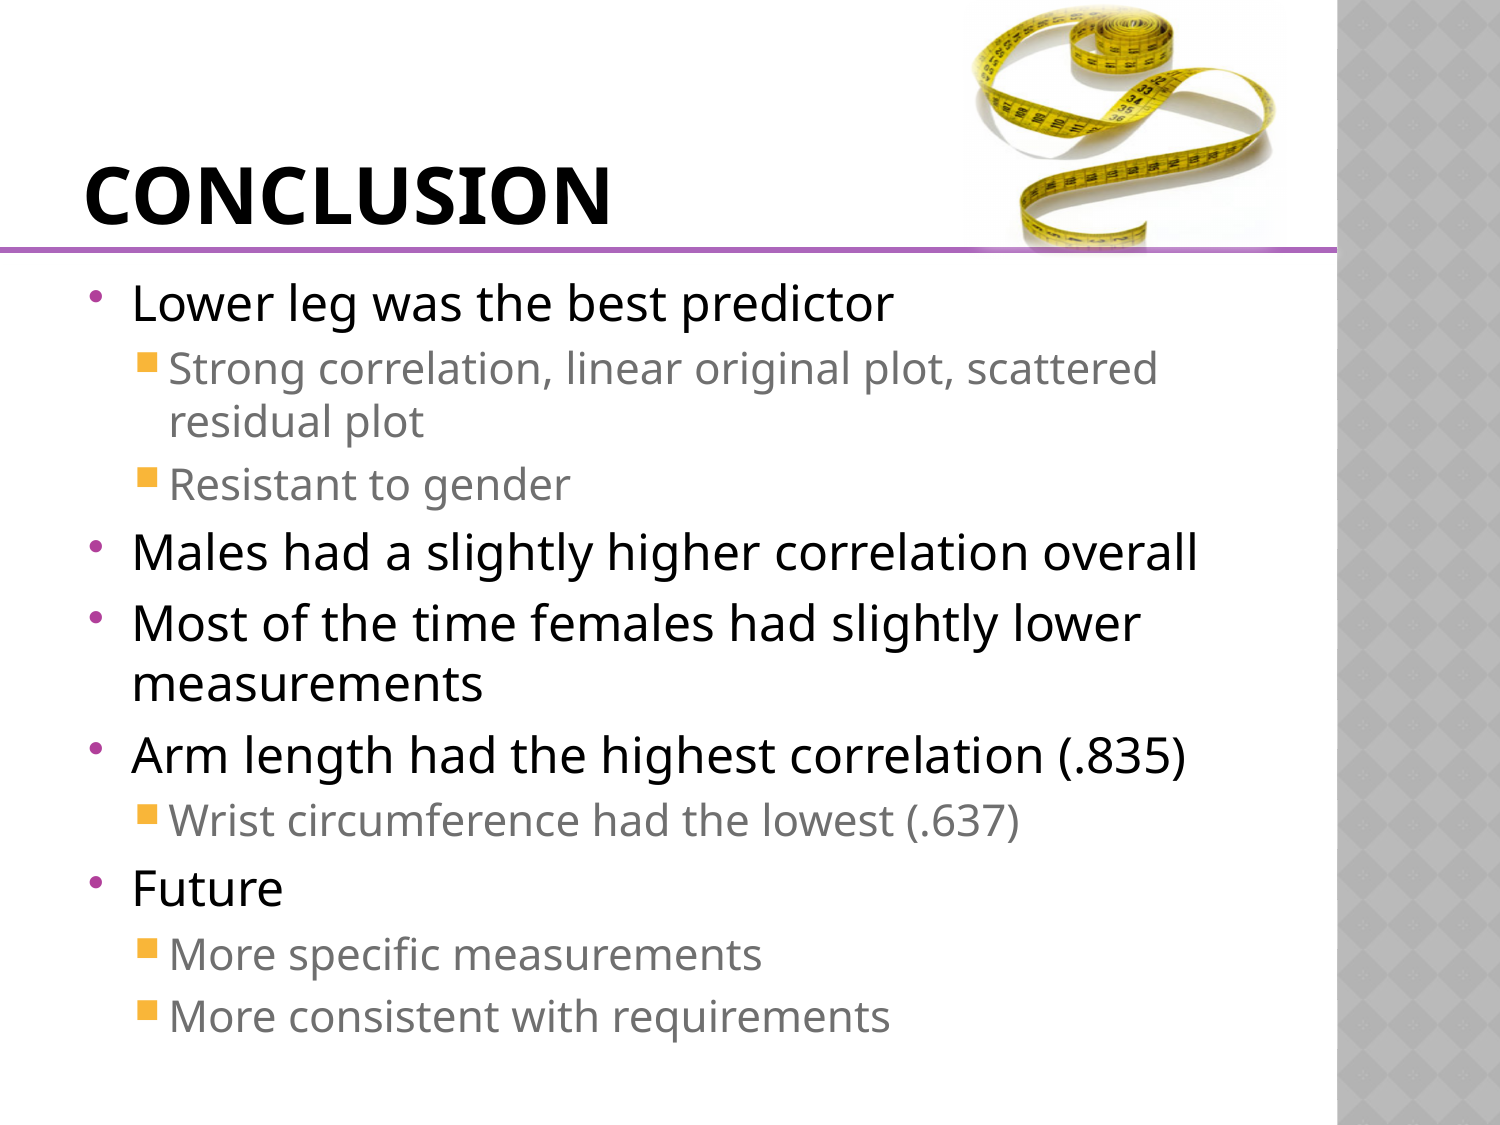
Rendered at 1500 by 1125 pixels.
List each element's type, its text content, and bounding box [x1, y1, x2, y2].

title Conclusion [75, 52, 956, 240]
list Lower leg was the best predictor Strong correlation, linear original plot, scattered residual plot Resistant to gender Males had a slightly higher correlation overall Most of the time females had slightly lower measurements Arm length had the highest correlation (.835) Wrist circumference had the lowest (.637) Future More specific measurements More consistent with requirements [75, 264, 1263, 1059]
picture [962, 0, 1288, 262]
